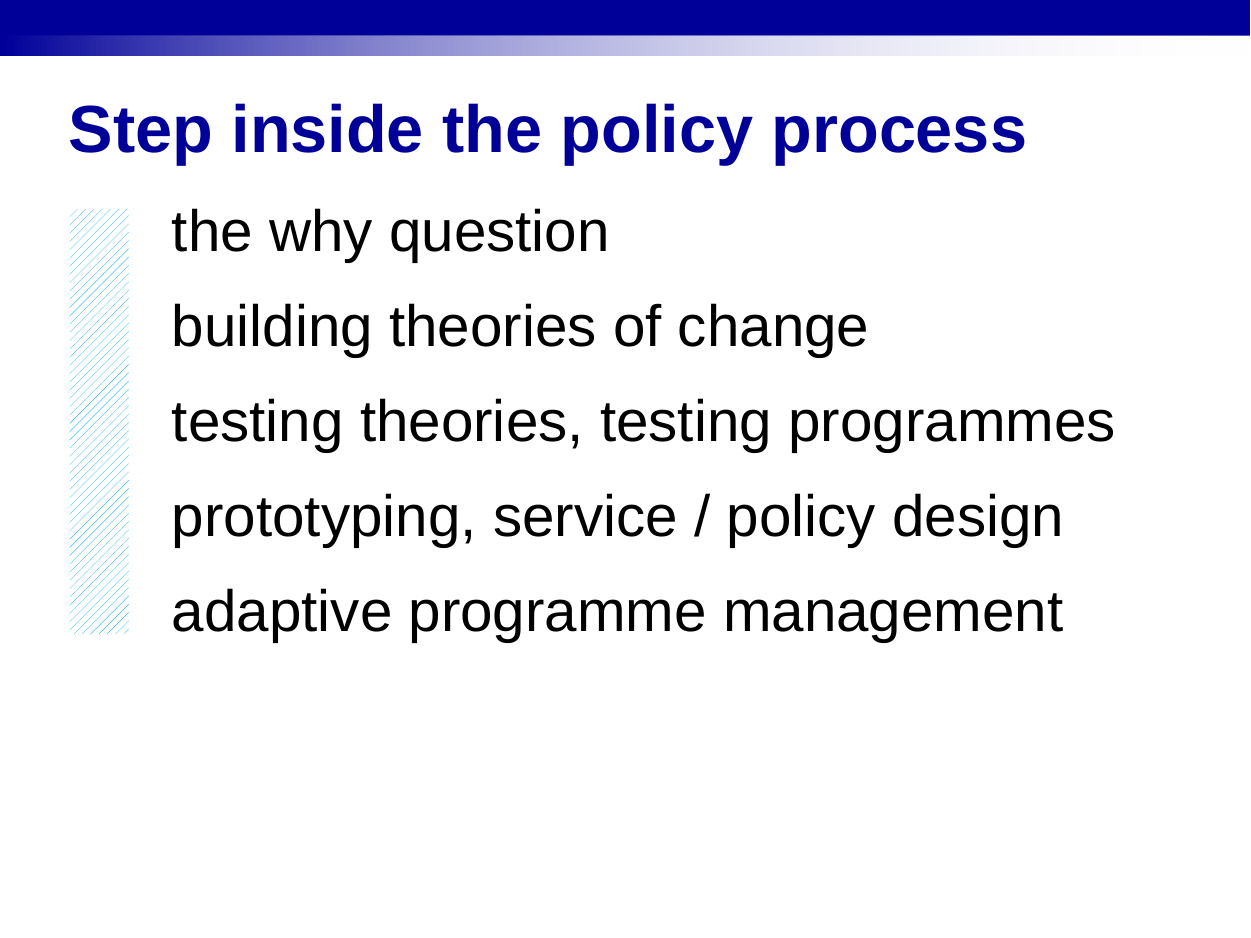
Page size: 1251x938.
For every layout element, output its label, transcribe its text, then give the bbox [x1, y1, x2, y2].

title Step inside the policy process [54, 78, 1188, 148]
text_box [68, 207, 131, 636]
list the why question building theories of change testing theories, testing programmes prototyping, service / policy design adaptive programme management [157, 185, 1192, 814]
